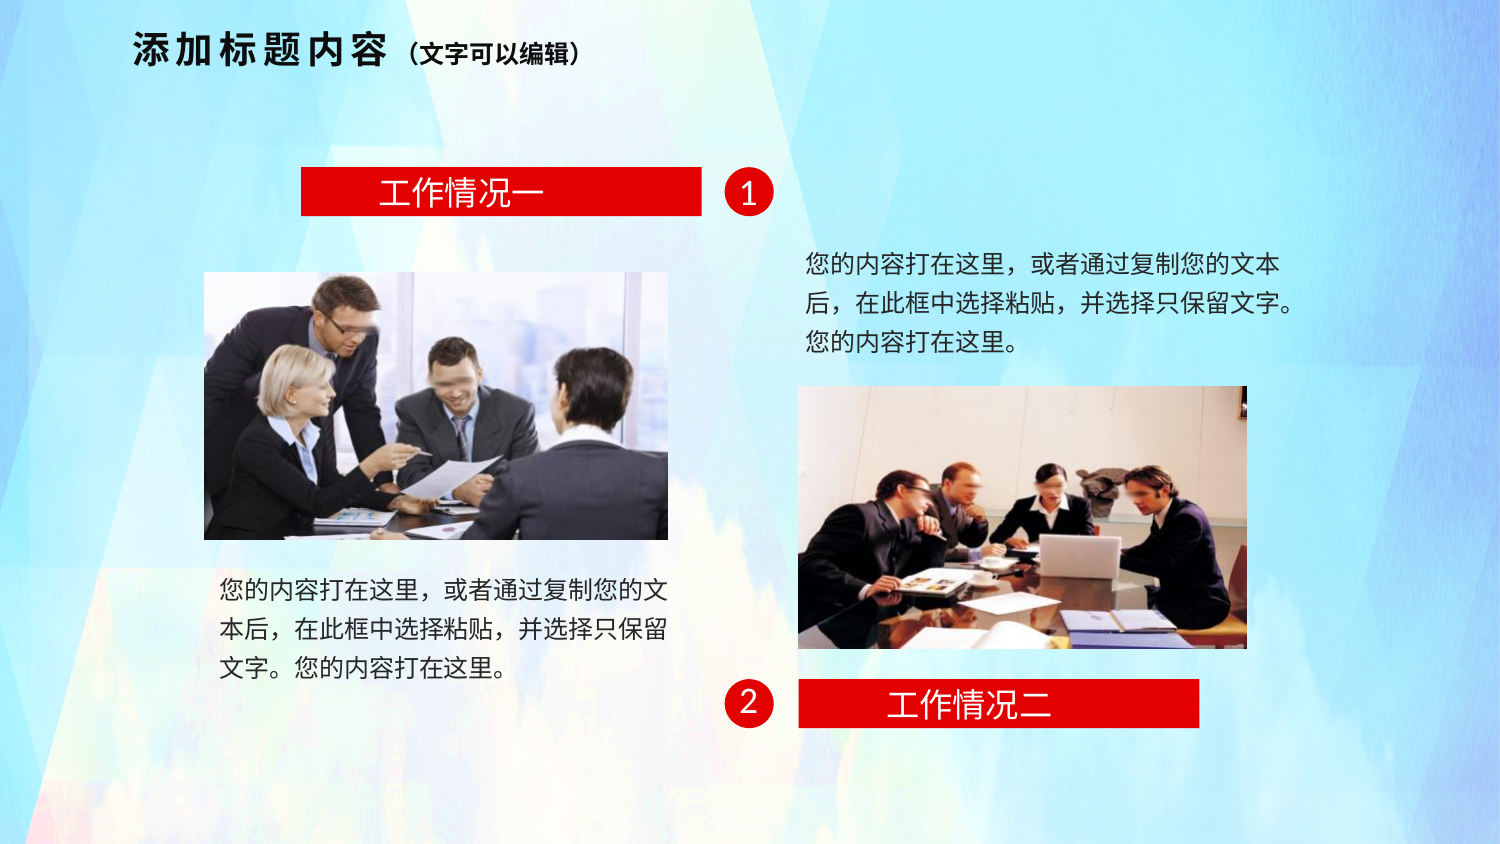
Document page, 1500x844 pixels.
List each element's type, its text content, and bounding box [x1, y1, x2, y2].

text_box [798, 676, 1200, 733]
picture [0, 0, 1500, 844]
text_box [723, 160, 774, 222]
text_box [204, 272, 702, 692]
text_box 添加标题内容（文字可以编辑） [120, 20, 607, 77]
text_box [790, 231, 1301, 649]
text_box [300, 164, 702, 221]
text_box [723, 668, 774, 730]
